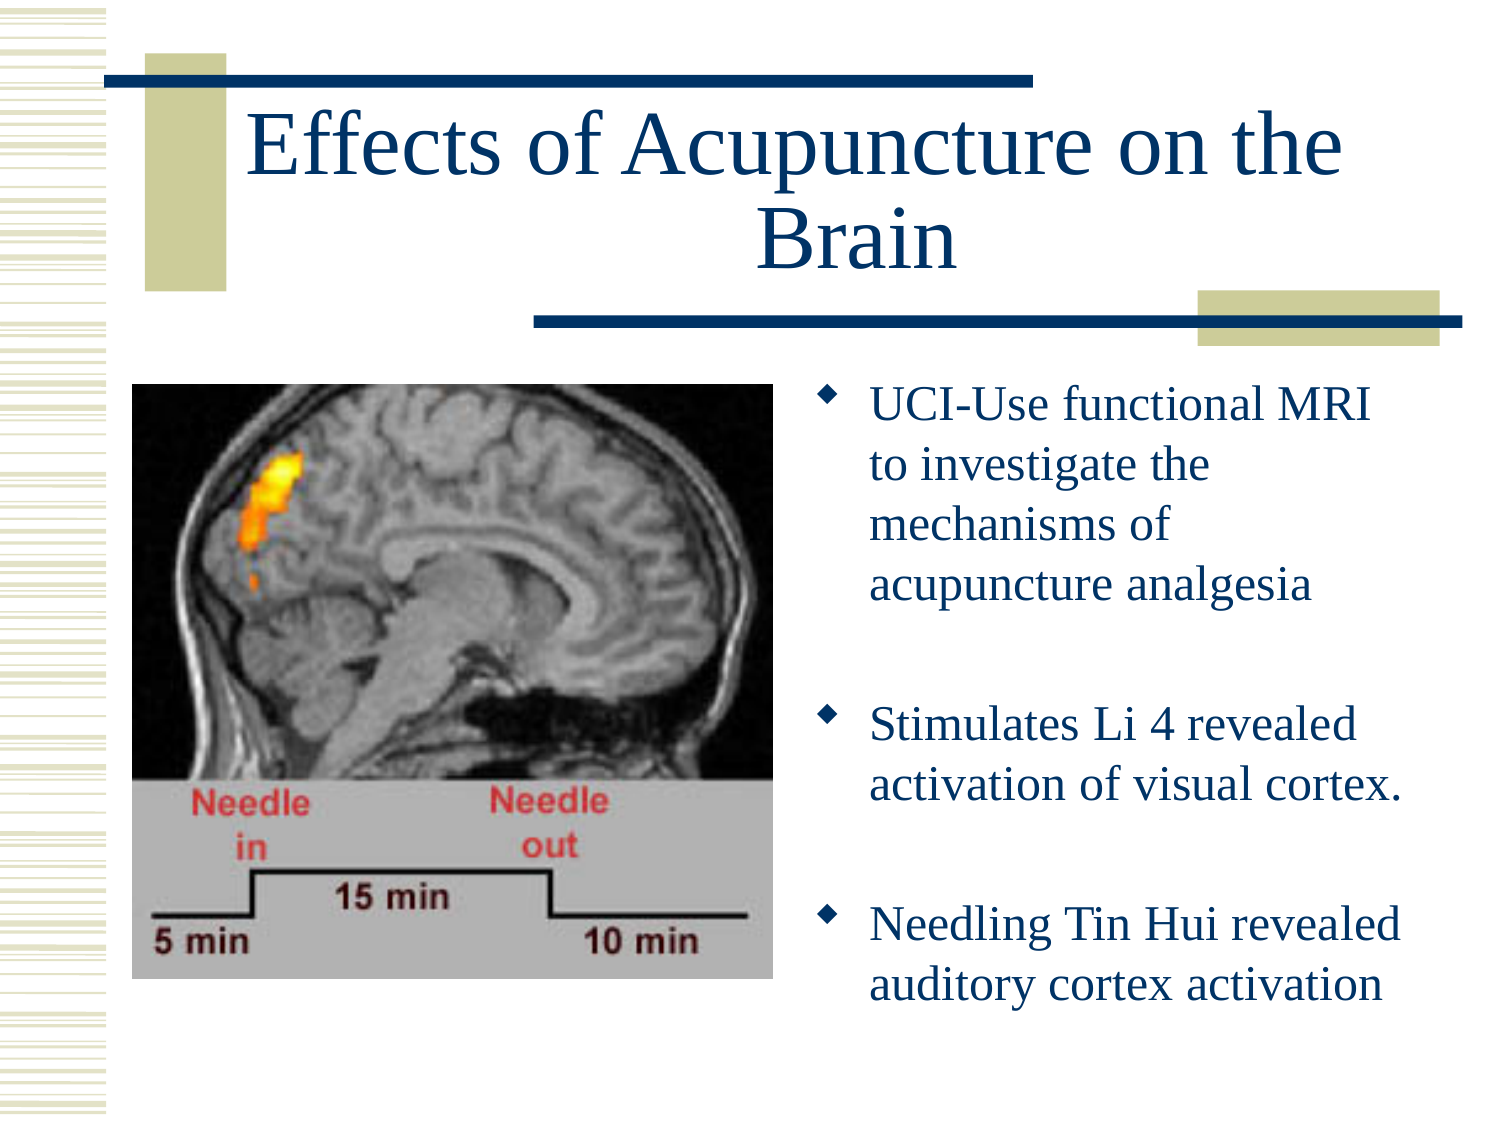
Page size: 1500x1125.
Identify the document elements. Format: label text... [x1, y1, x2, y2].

title Effects of Acupuncture on the Brain [224, 99, 1436, 288]
list UCI-Use functional MRI to investigate the mechanisms of acupuncture analgesia Stimulates Li 4 revealed activation of visual cortex. Needling Tin Hui revealed auditory cortex activation [797, 363, 1439, 1001]
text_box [132, 384, 774, 979]
